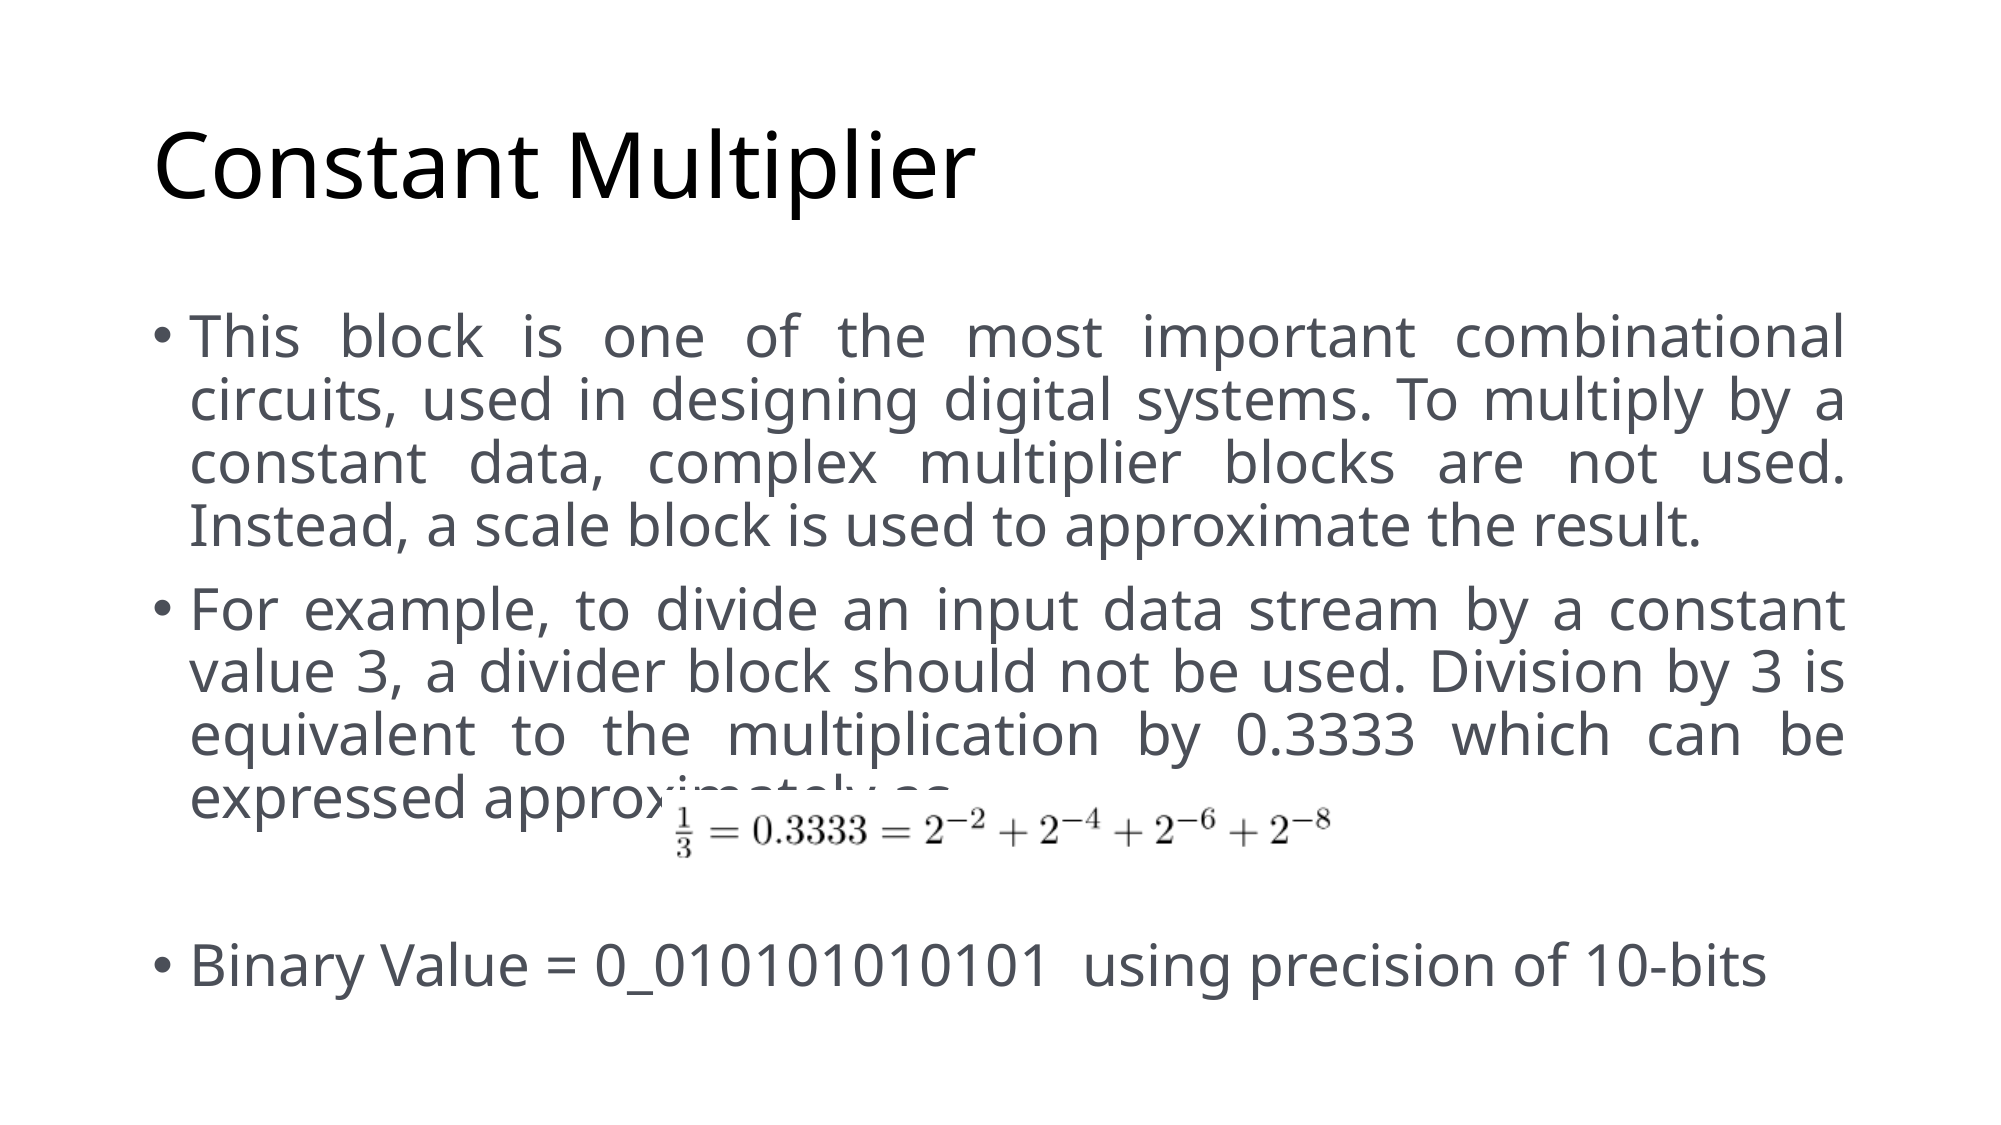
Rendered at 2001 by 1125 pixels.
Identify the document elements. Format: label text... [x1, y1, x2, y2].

picture [662, 790, 1338, 866]
list This block is one of the most important combinational circuits, used in designing digital systems. To multiply by a constant data, complex multiplier blocks are not used. Instead, a scale block is used to approximate the result. For example, to divide an input data stream by a constant value 3, a divider block should not be used. Division by 3 is equivalent to the multiplication by 0.3333 which can be expressed approximately as Binary Value = 0_010101010101 using precision of 10-bits [137, 299, 1863, 1014]
title Constant Multiplier [137, 59, 1863, 278]
